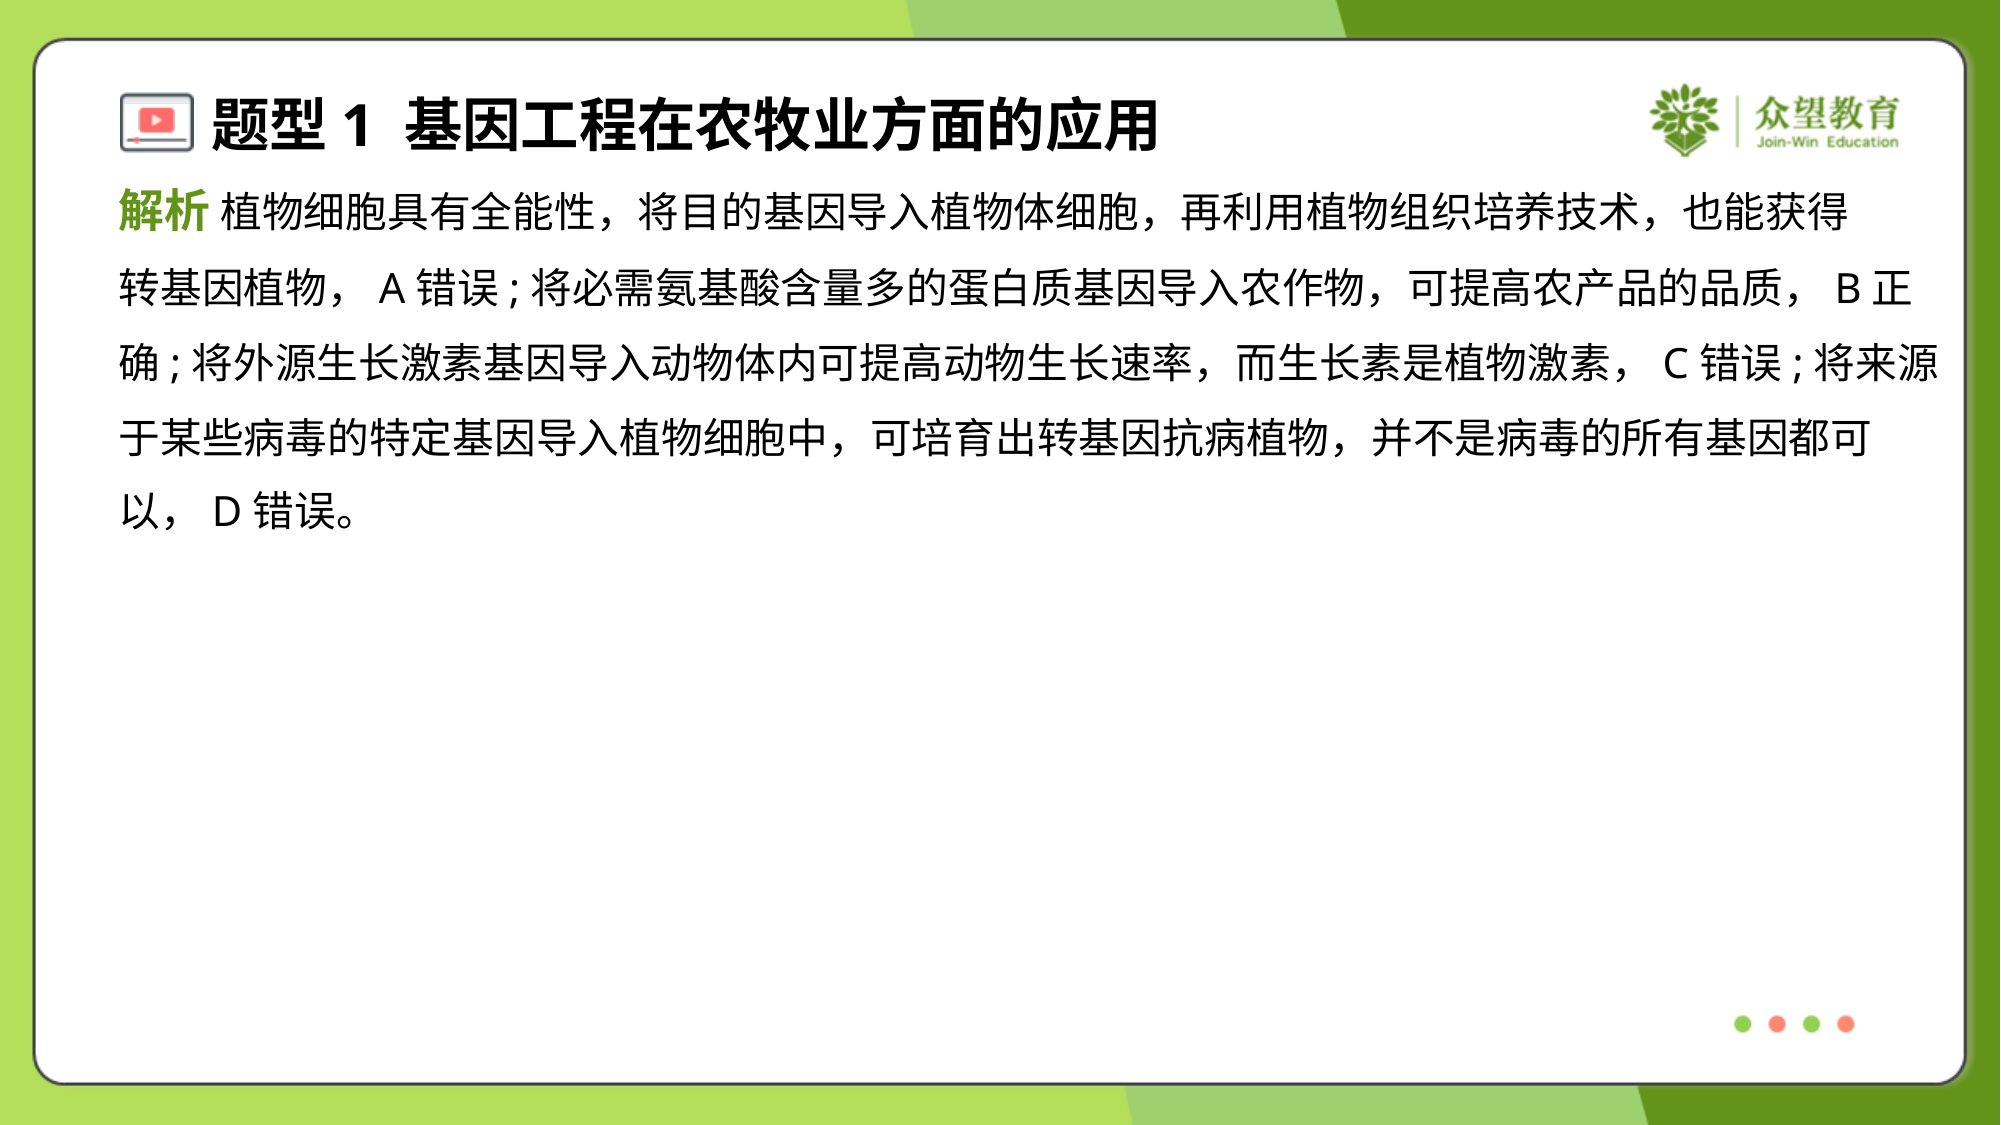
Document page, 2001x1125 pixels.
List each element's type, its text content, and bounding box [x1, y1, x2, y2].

text_box 解析 植物细胞具有全能性，将目的基因导入植物体细胞，再利用植物组织培养技术，也能获得 转基因植物，A错误;将必需氨基酸含量多的蛋白质基因导入农作物，可提高农产品的品质，B正 确;将外源生长激素基因导入动物体内可提高动物生长速率，而生长素是植物激素，C错误;将来源 于某些病毒的特定基因导入植物细胞中，可培育出转基因抗病植物，并不是病毒的所有基因都可 以，D错误。 [118, 159, 1883, 527]
picture [0, 0, 2000, 1125]
